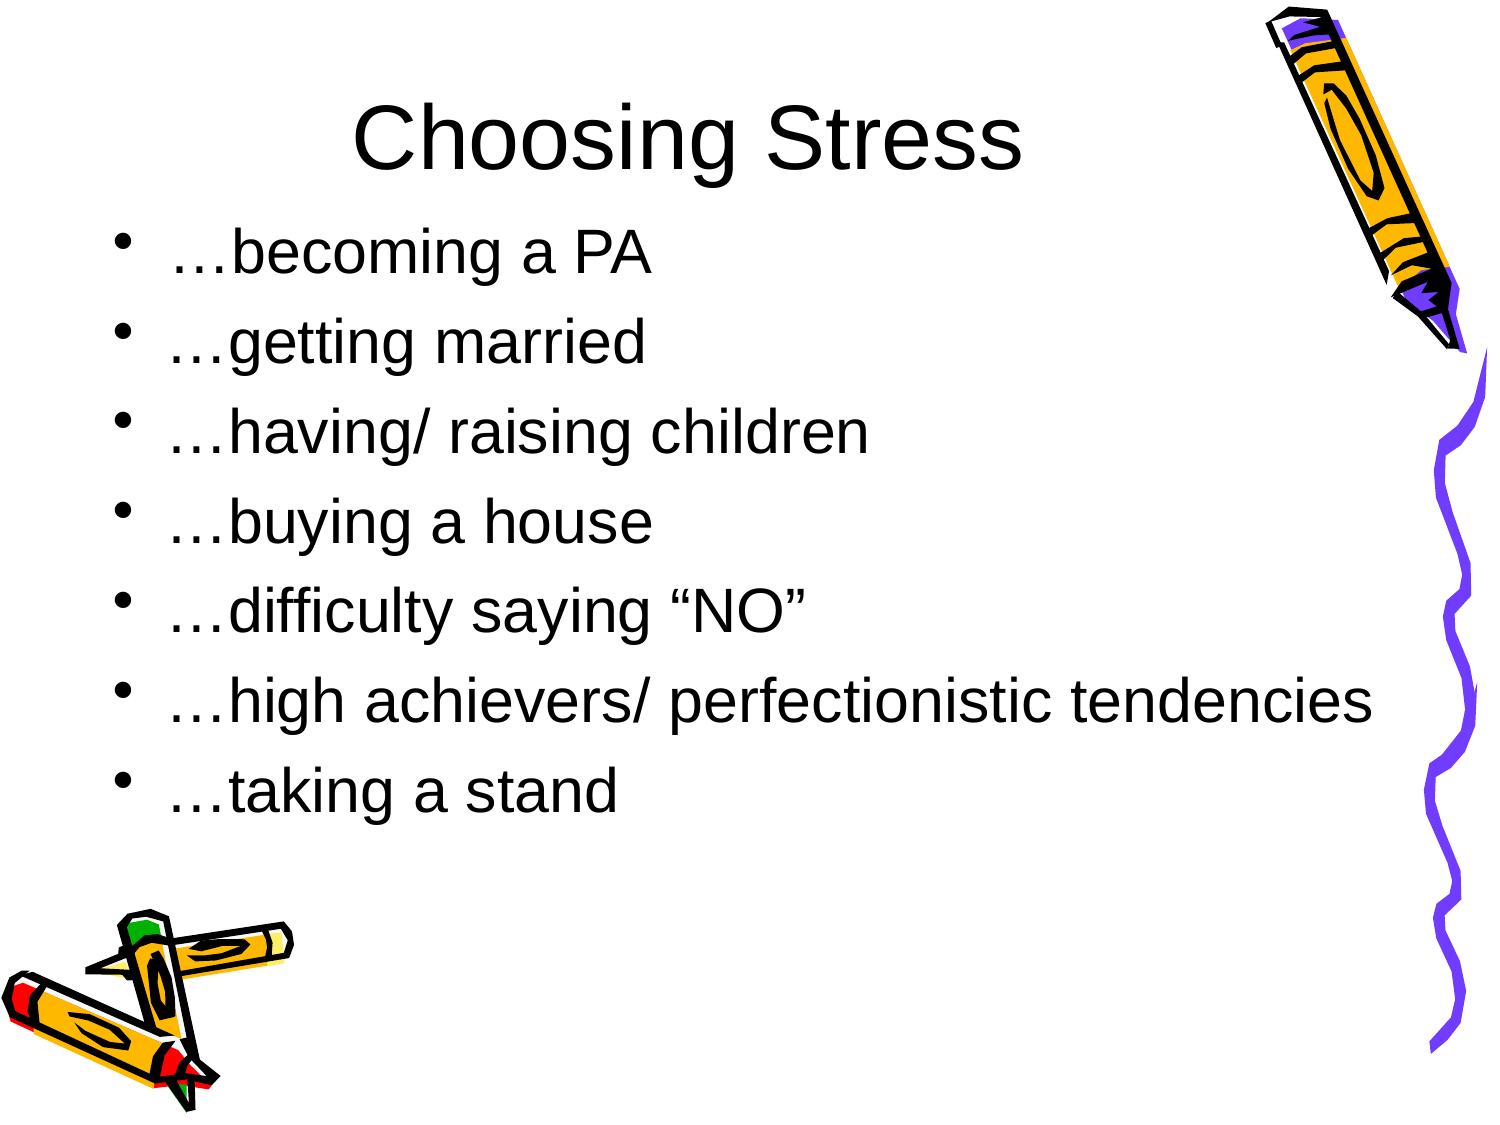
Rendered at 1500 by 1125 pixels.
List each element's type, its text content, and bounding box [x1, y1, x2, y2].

title Choosing Stress [124, 0, 1253, 188]
list …becoming a PA …getting married …having/ raising children …buying a house …difficulty saying “NO” …high achievers/ perfectionistic tendencies …taking a stand [111, 210, 1388, 887]
